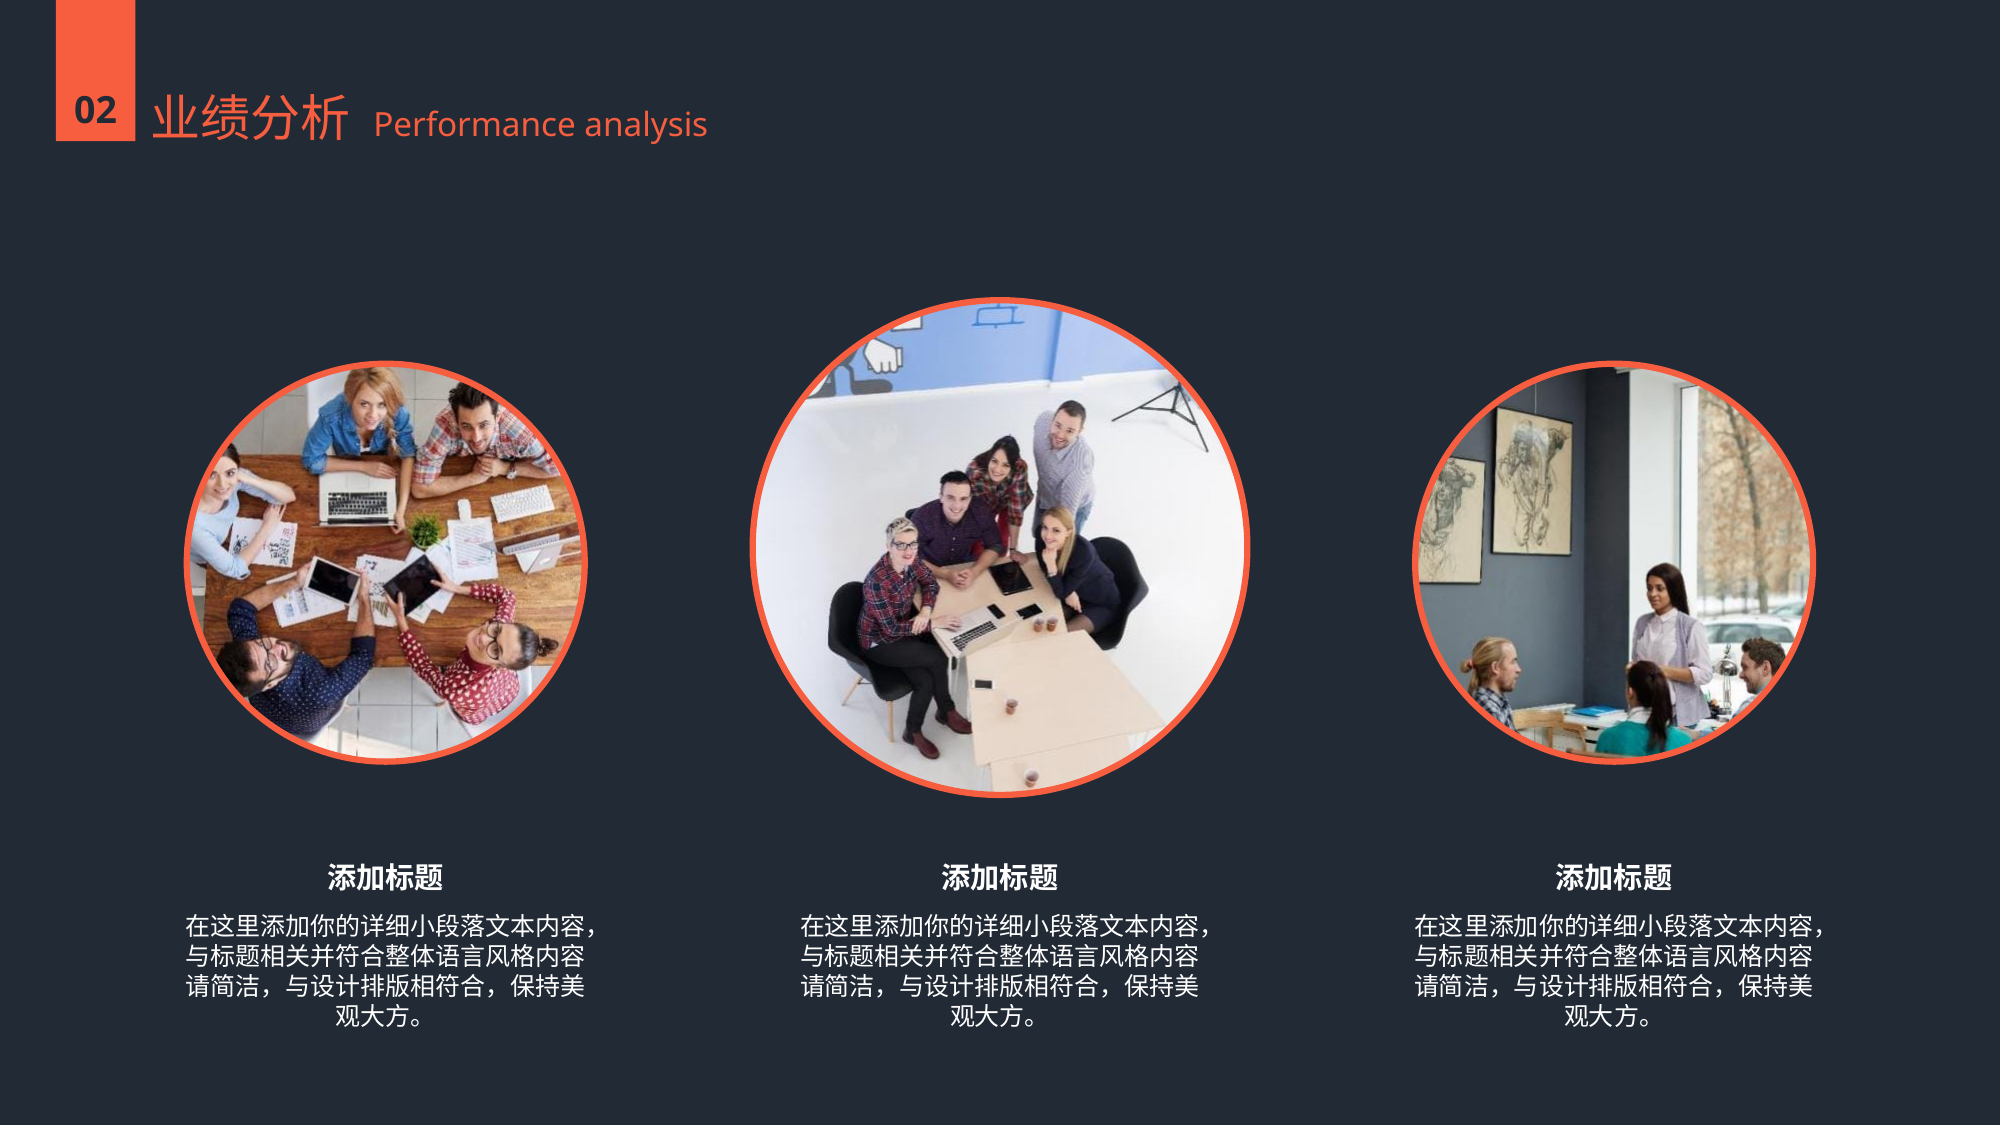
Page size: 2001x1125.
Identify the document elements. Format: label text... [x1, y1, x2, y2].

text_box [167, 852, 604, 1040]
text_box 02 [47, 78, 145, 139]
text_box [0, 81, 136, 166]
picture [752, 300, 1248, 795]
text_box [1395, 852, 1833, 1040]
text_box 业绩分析 Performance analysis [135, 78, 730, 194]
picture [1415, 363, 1814, 762]
text_box [55, 0, 136, 78]
picture [186, 363, 585, 762]
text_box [781, 852, 1218, 1040]
